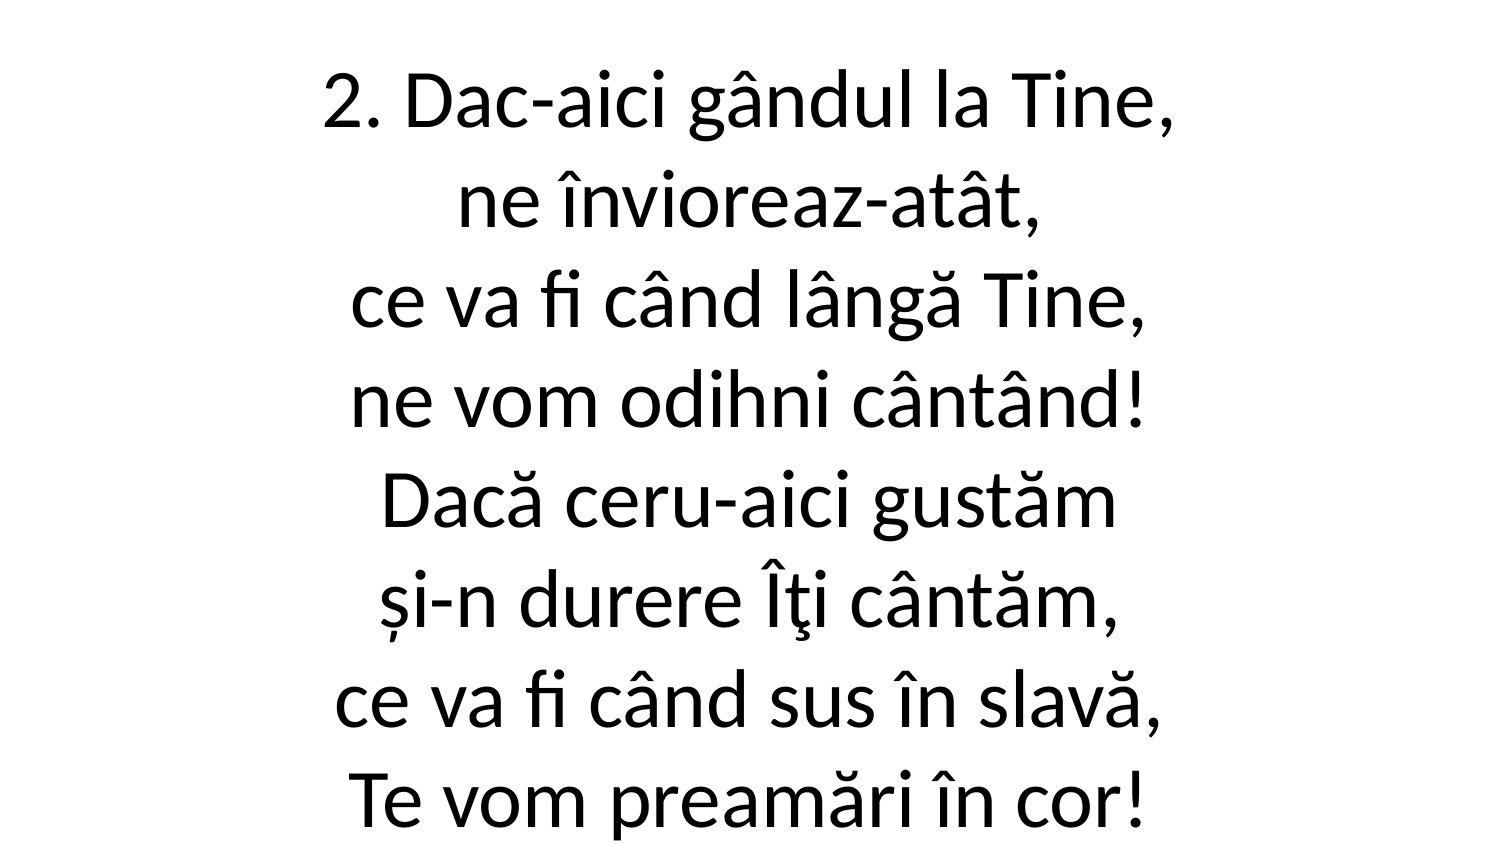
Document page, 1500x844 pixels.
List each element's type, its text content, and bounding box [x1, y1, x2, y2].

text_box 2. Dac-aici gândul la Tine, ne învioreaz-atât, ce va fi când lângă Tine, ne vom odihni cântând! Dacă ceru-aici gustăm și-n durere Îţi cântăm, ce va fi când sus în slavă, Te vom preamări în cor! [307, 0, 1193, 844]
